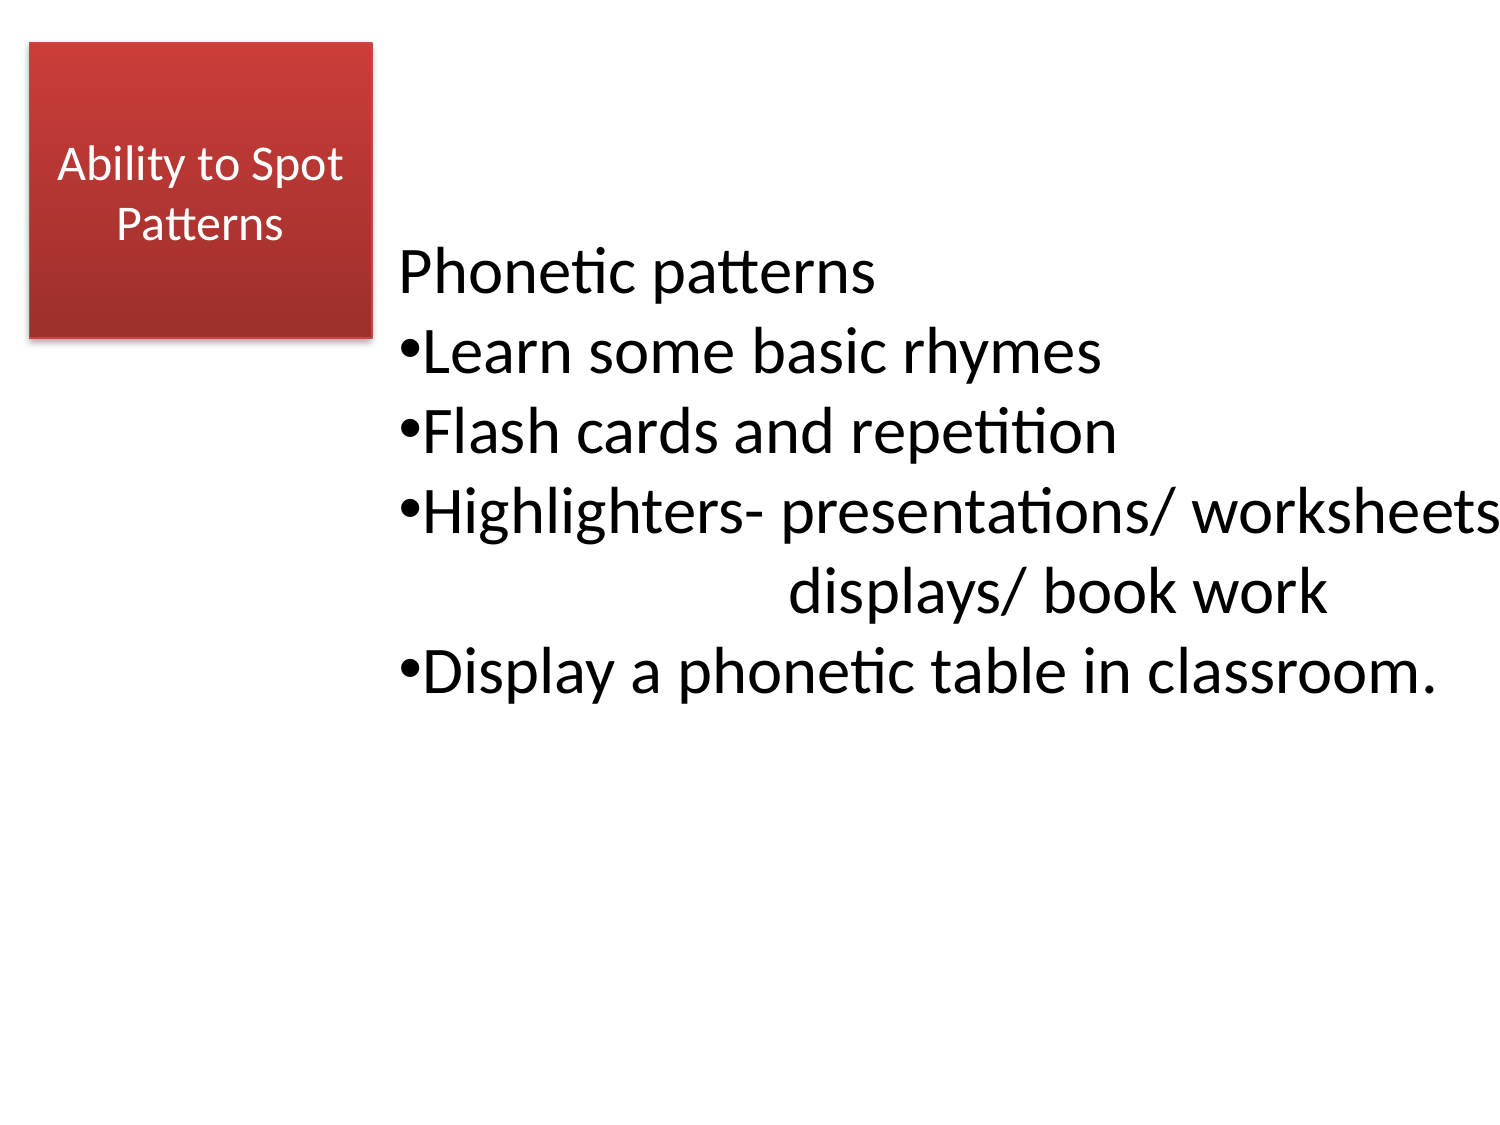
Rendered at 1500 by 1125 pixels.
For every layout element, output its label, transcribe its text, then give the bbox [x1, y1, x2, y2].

text_box Ability to Spot Patterns [29, 42, 373, 339]
text_box Phonetic patterns Learn some basic rhymes Flash cards and repetition Highlighters- presentations/ worksheets displays/ book work Display a phonetic table in classroom. [384, 219, 1500, 795]
